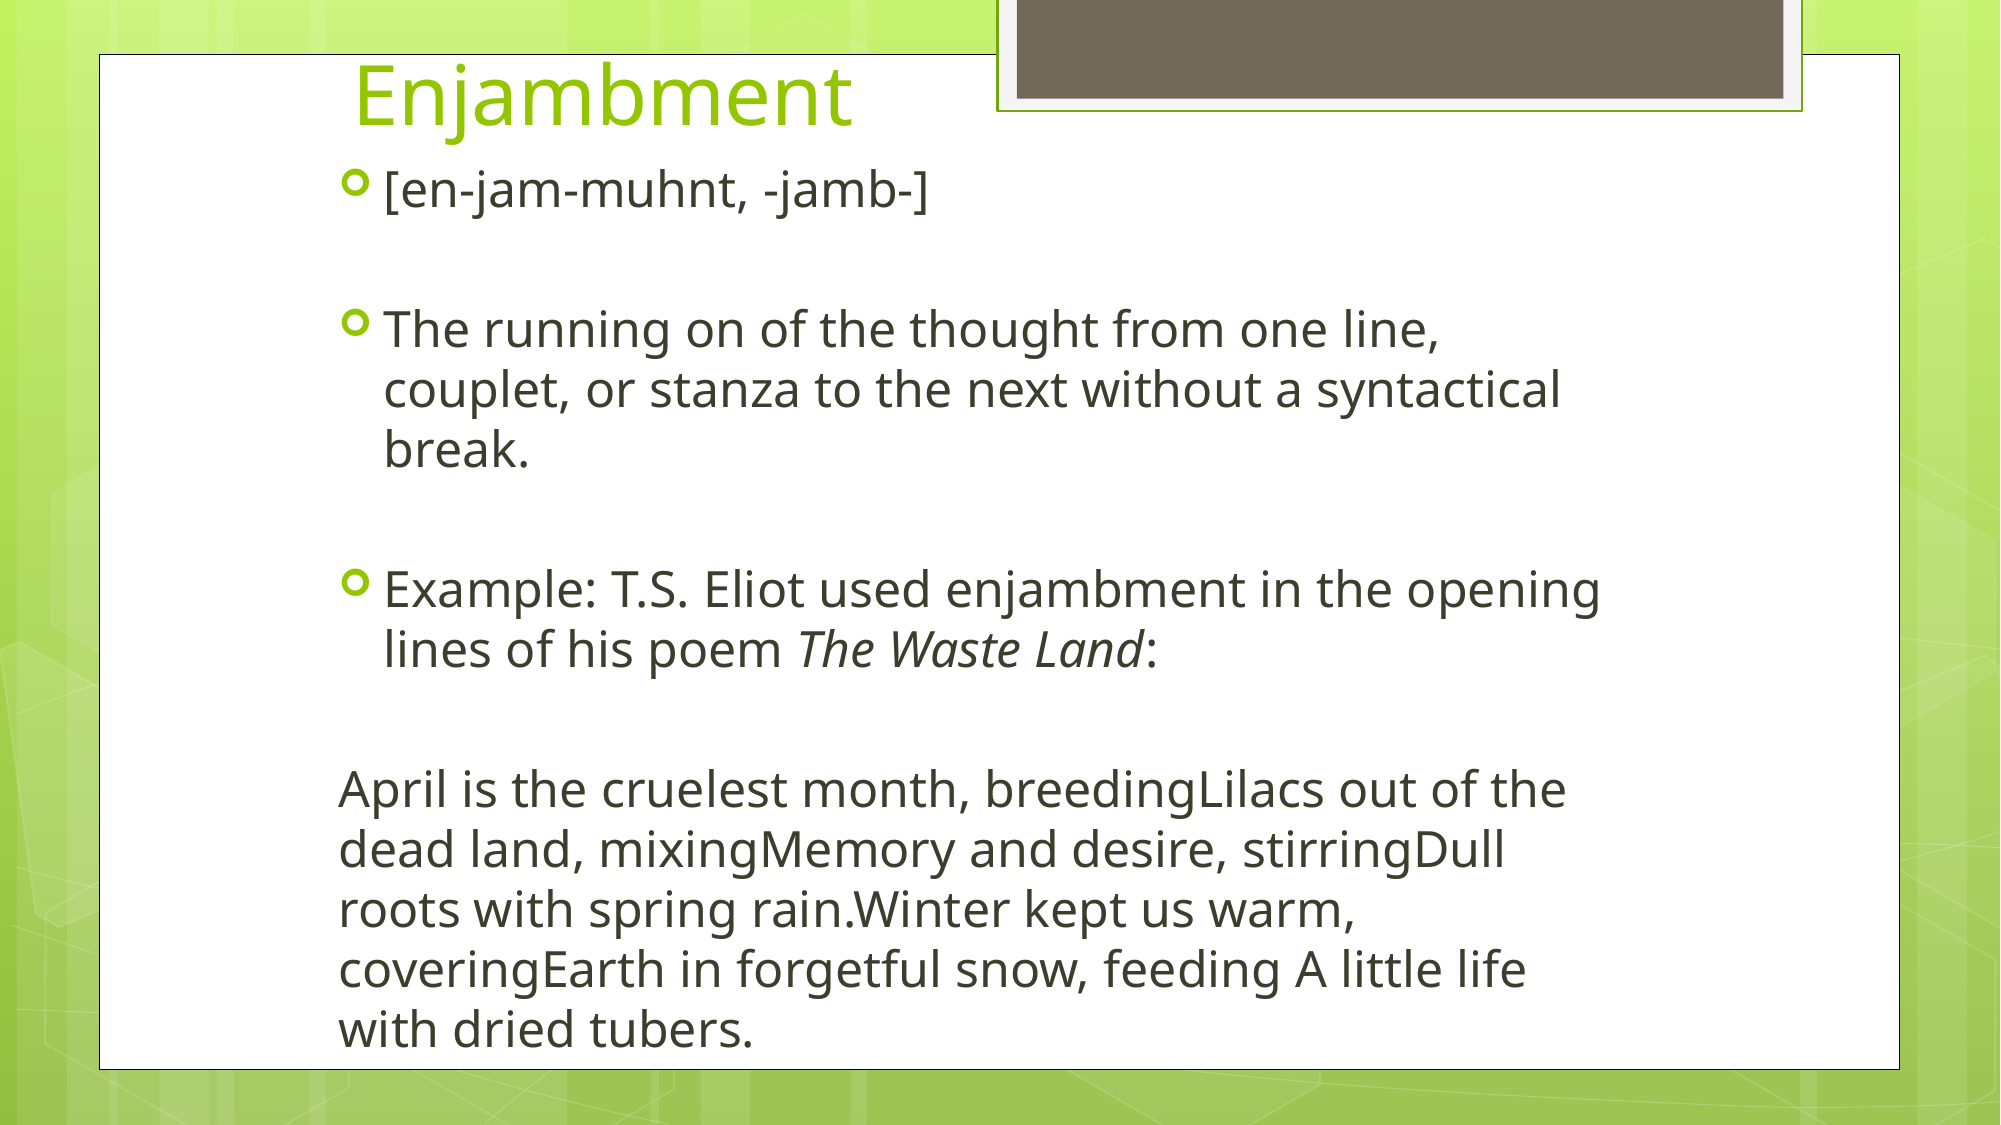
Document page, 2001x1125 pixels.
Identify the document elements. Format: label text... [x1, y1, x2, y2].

title Enjambment [337, 0, 1490, 149]
list [en-jam-muhnt, -jamb-] The running on of the thought from one line, couplet, or stanza to the next without a syntactical break. Example: T.S. Eliot used enjambment in the opening lines of his poem The Waste Land: April is the cruelest month, breedingLilacs out of the dead land, mixingMemory and desire, stirringDull roots with spring rain.Winter kept us warm, coveringEarth in forgetful snow, feeding A little life with dried tubers. [312, 149, 1650, 1125]
